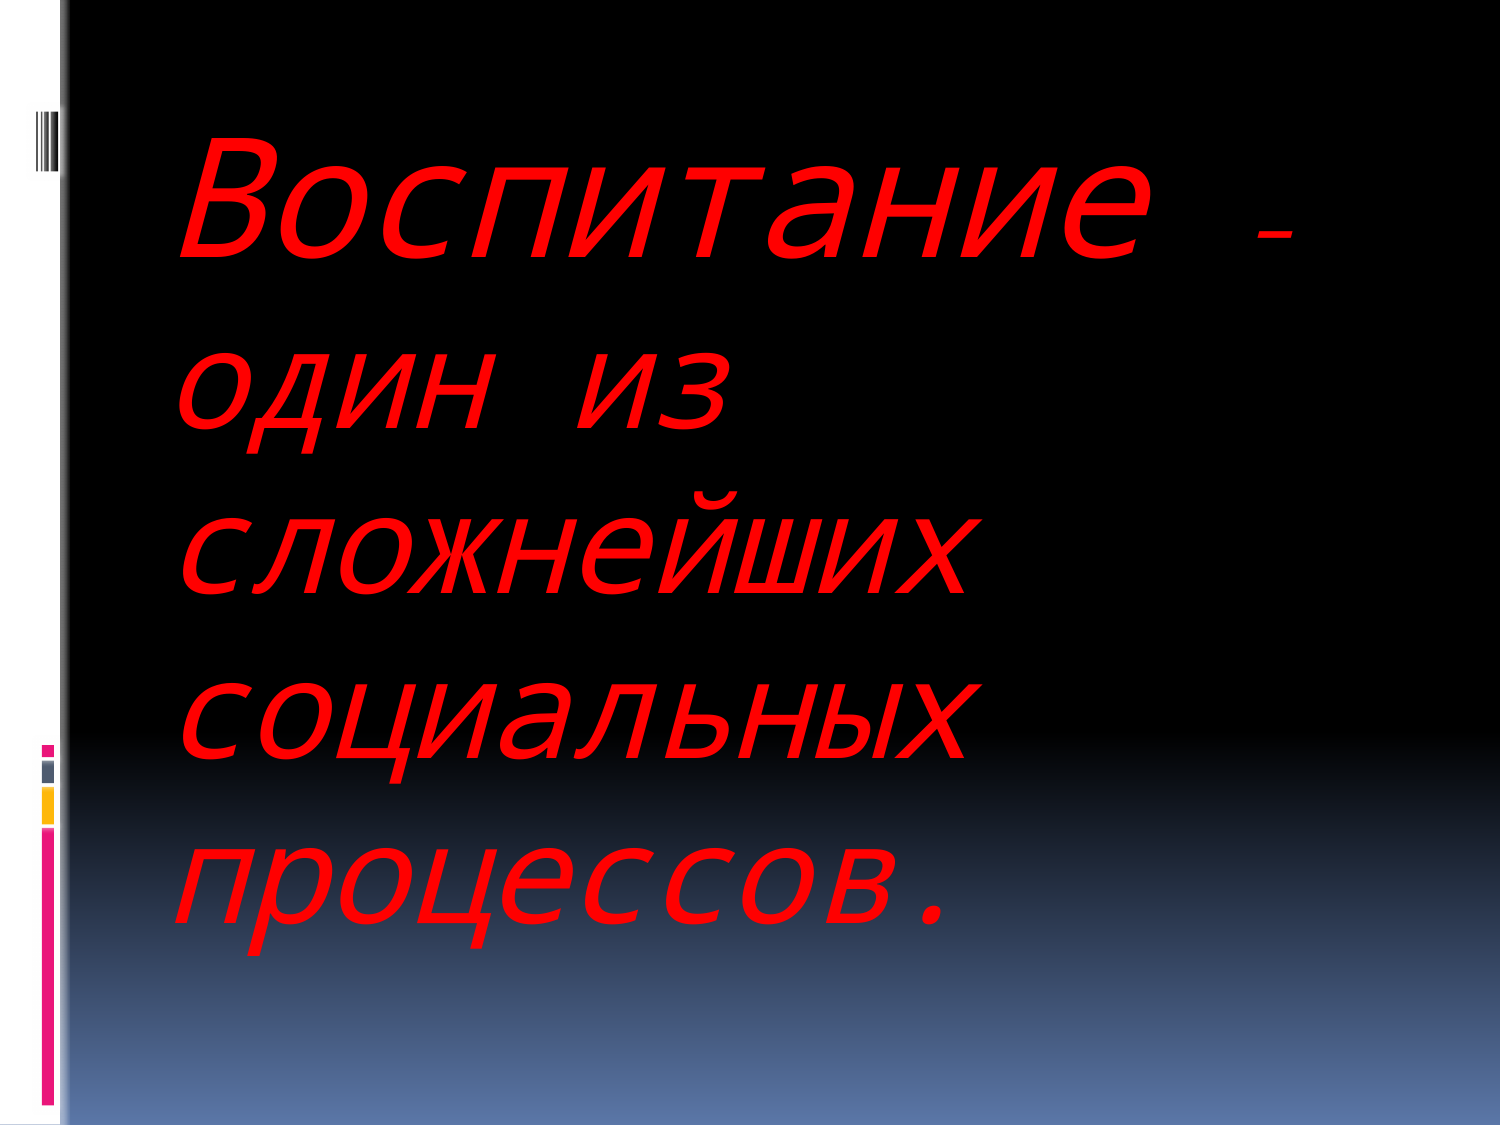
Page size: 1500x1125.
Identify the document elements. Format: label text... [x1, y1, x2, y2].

title Воспитание – один из сложнейших социальных процессов. [150, 83, 1425, 1008]
